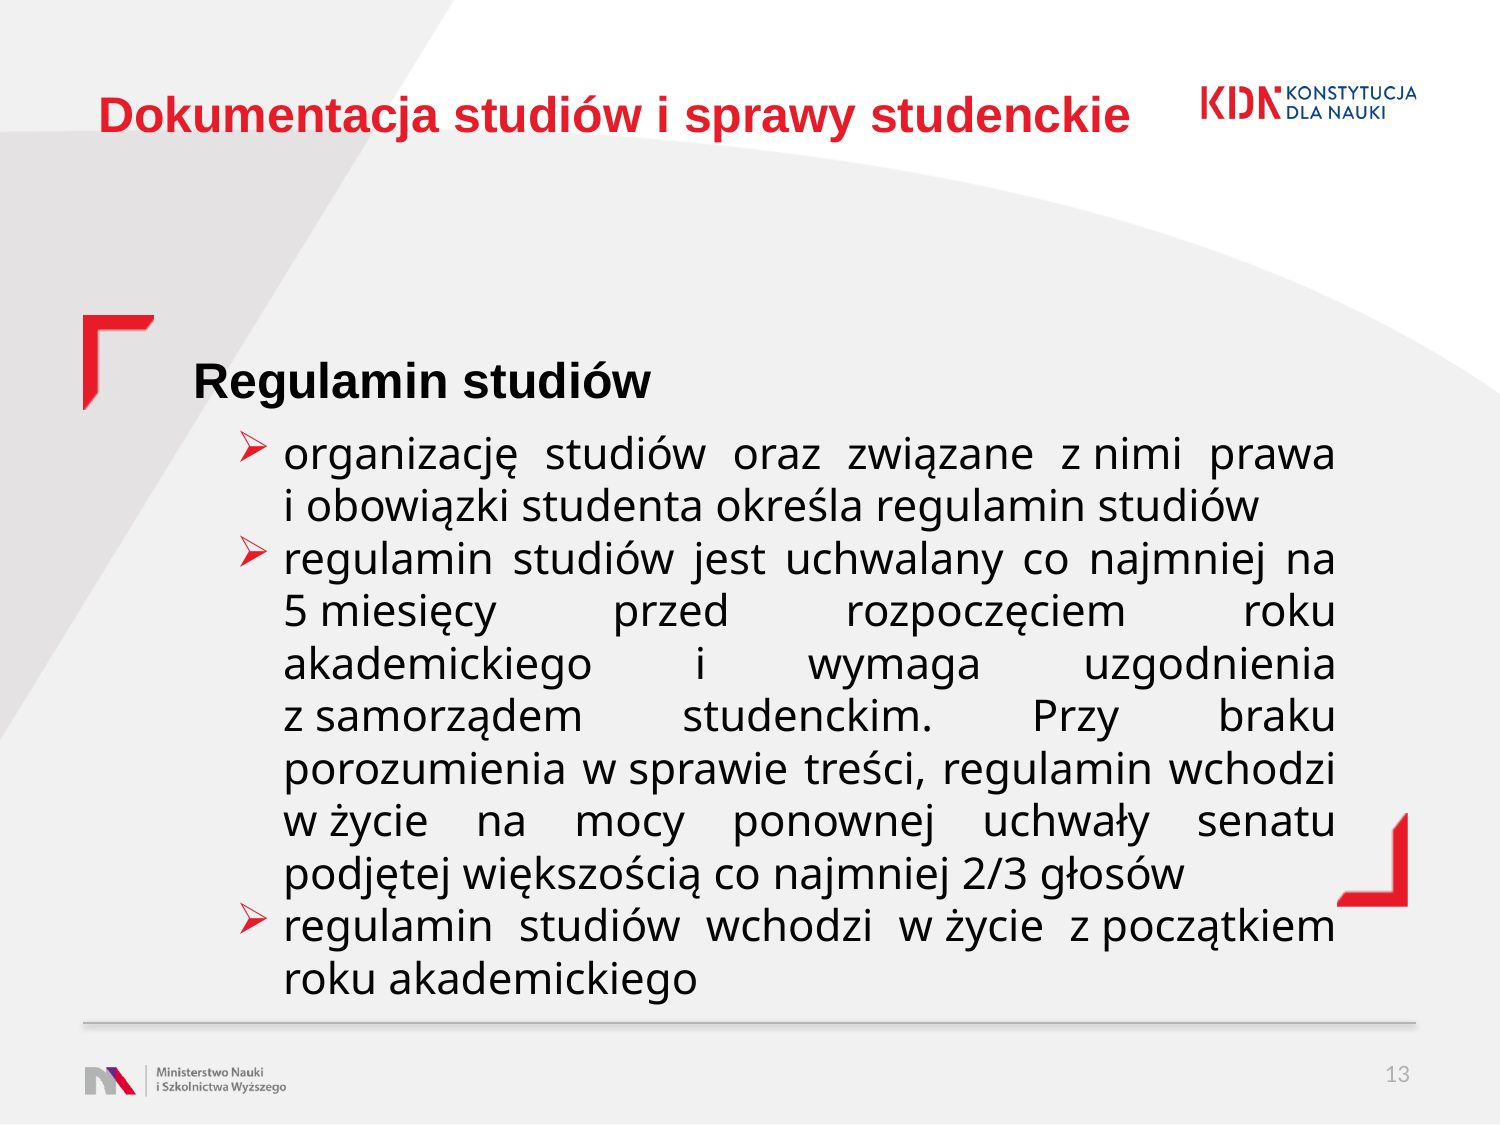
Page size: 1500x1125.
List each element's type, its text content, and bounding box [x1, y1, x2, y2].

text_box Regulamin studiów [178, 340, 1156, 416]
title Dokumentacja studiów i sprawy studenckie [83, 74, 1170, 143]
list organizację studiów oraz związane z nimi prawa i obowiązki studenta określa regulamin studiów regulamin studiów jest uchwalany co najmniej na 5 miesięcy przed rozpoczęciem roku akademickiego i wymaga uzgodnienia z samorządem studenckim. Przy braku porozumienia w sprawie treści, regulamin wchodzi w życie na mocy ponownej uchwały senatu podjętej większością co najmniej 2/3 głosów regulamin studiów wchodzi w życie z początkiem roku akademickiego [178, 418, 1353, 895]
slide_number 13 [1074, 1042, 1425, 1103]
picture [0, 0, 1500, 1125]
